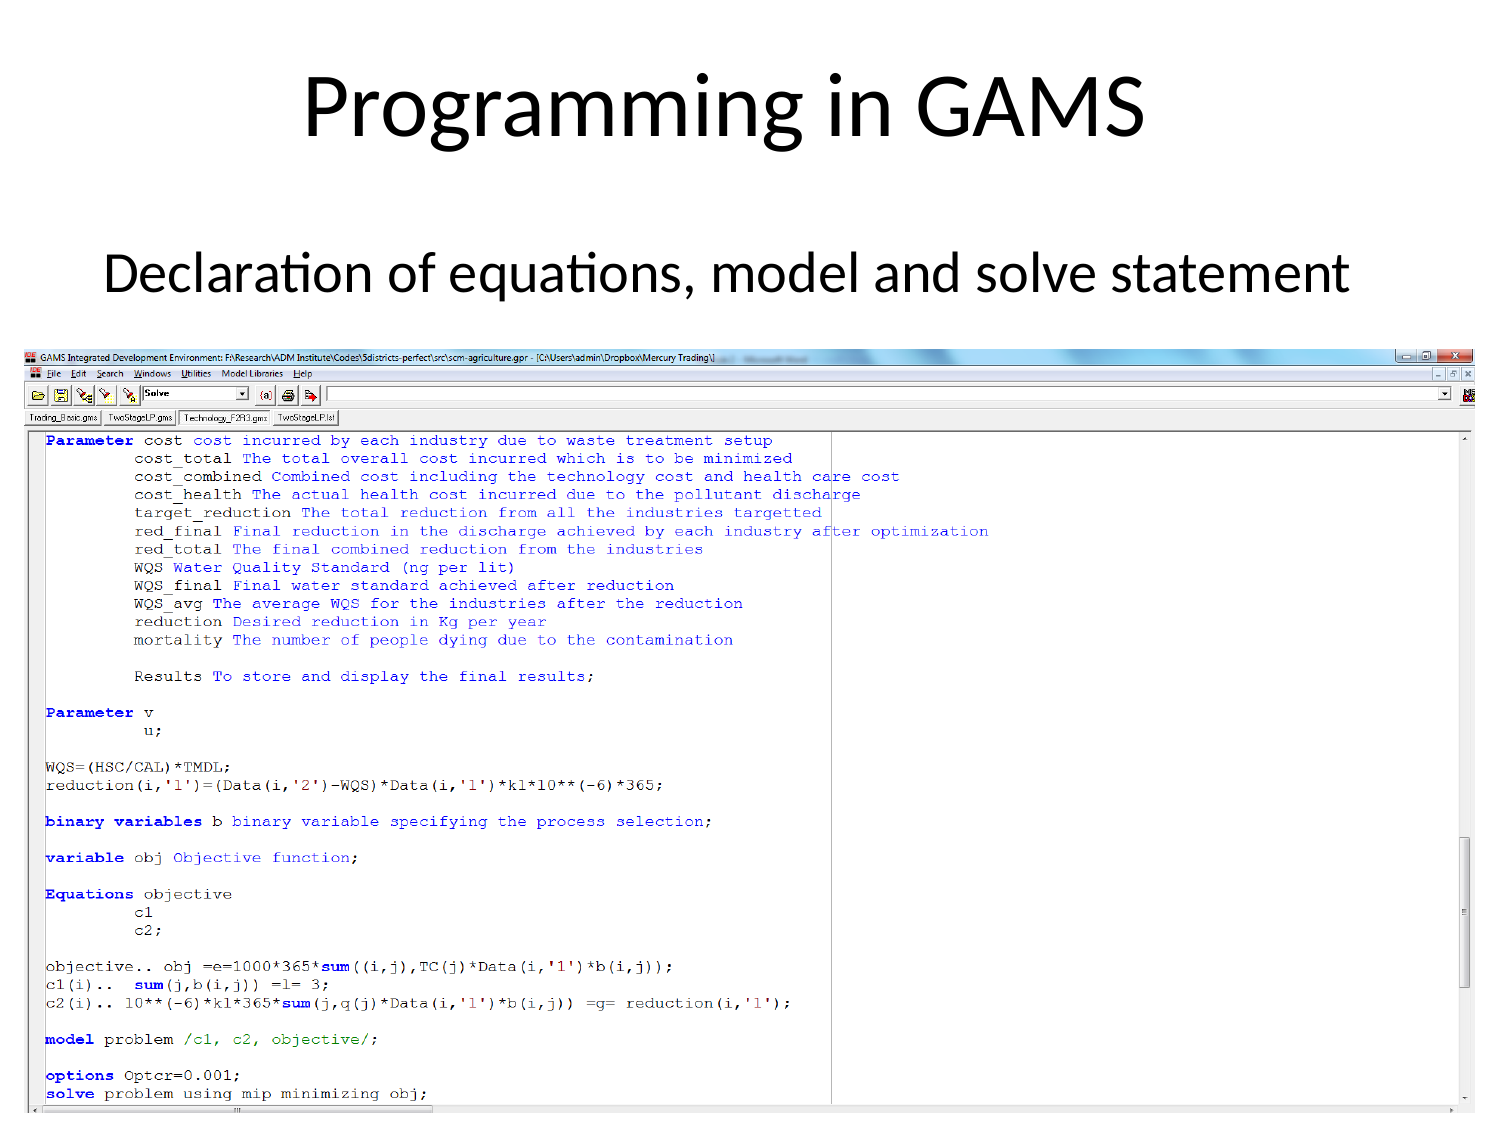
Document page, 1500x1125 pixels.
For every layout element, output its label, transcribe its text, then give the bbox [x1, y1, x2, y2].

title Programming in GAMS [50, 6, 1400, 194]
text_box Declaration of equations, model and solve statement [88, 226, 1368, 312]
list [24, 349, 1475, 1113]
